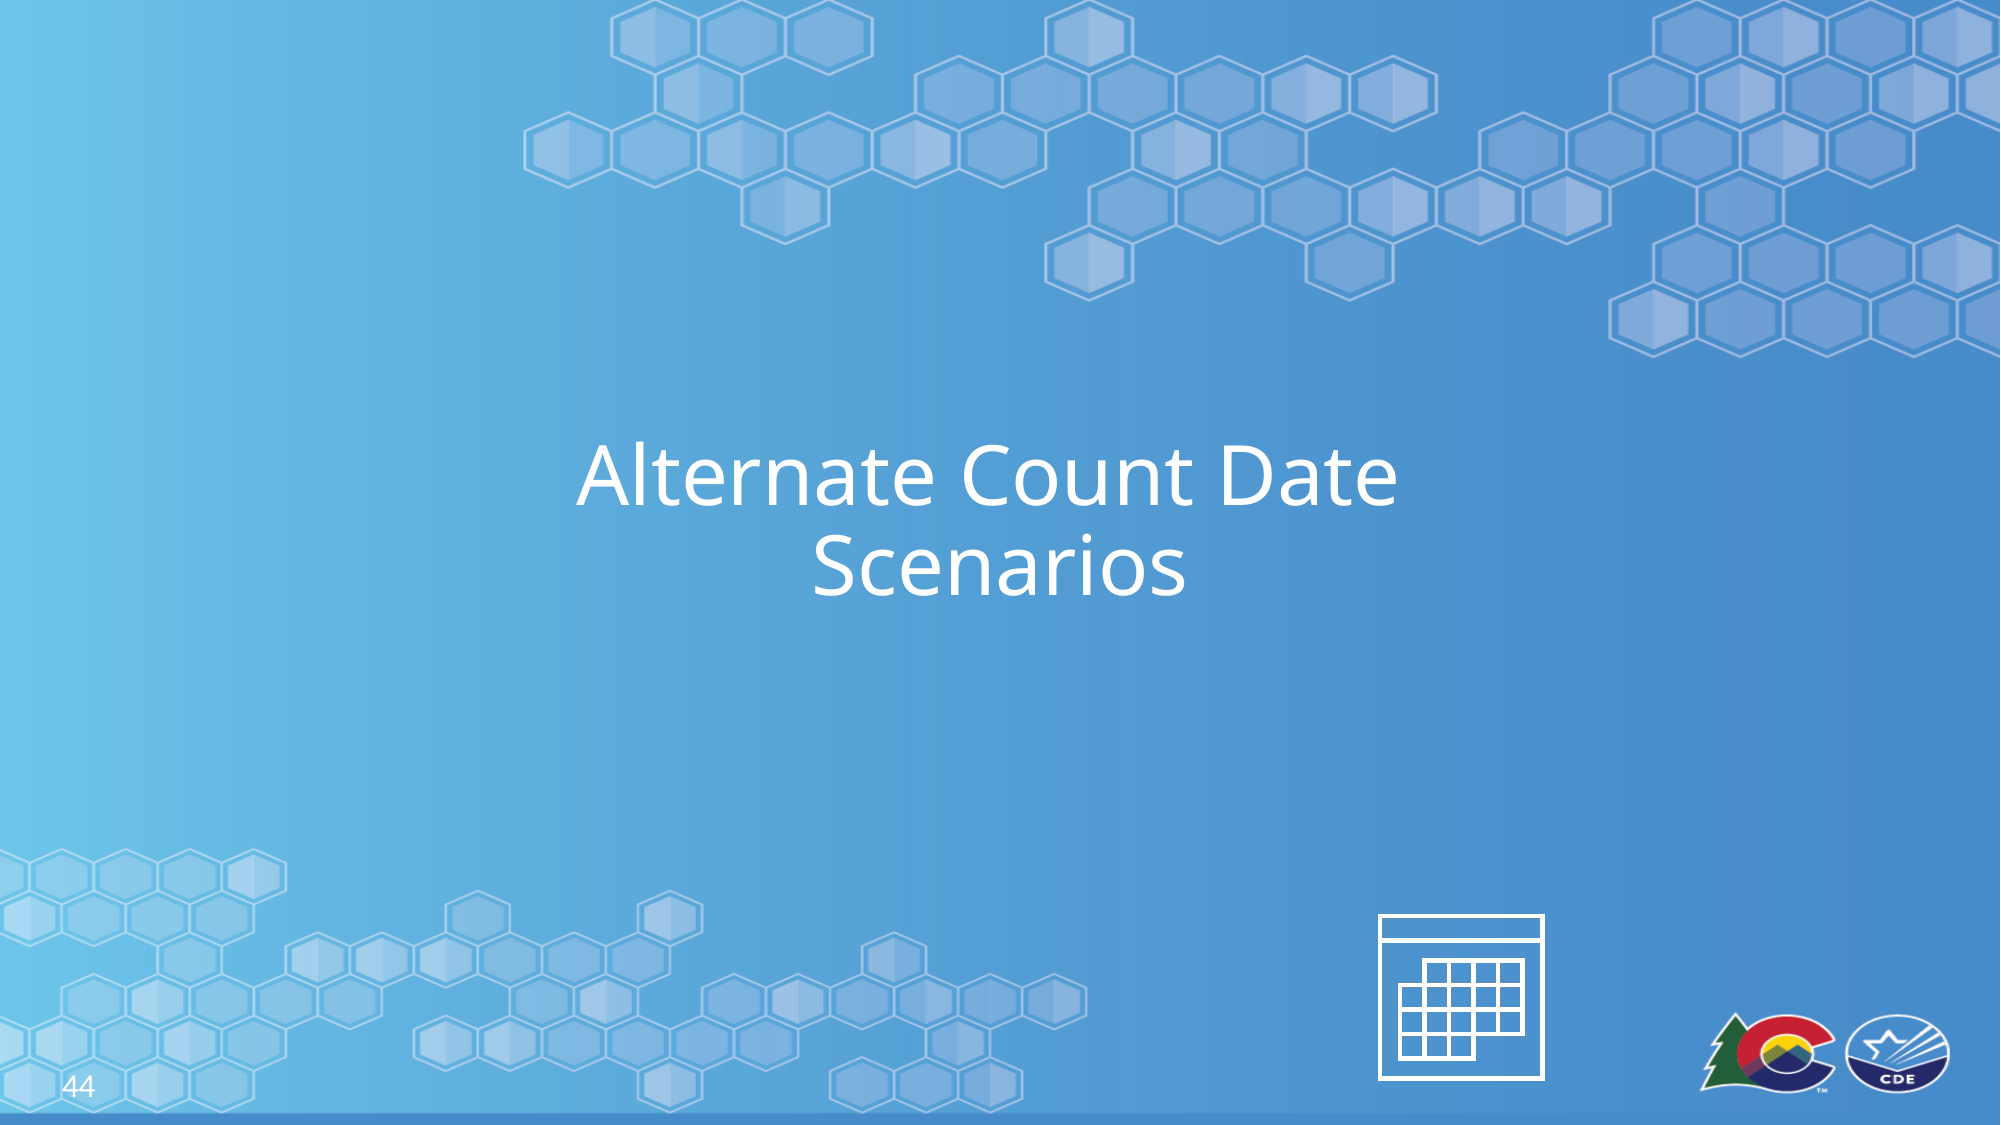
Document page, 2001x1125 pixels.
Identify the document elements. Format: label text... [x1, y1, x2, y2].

title Alternate Count Date Scenarios [150, 425, 1850, 810]
picture [0, 0, 2000, 1125]
slide_number 44 [47, 1054, 498, 1115]
